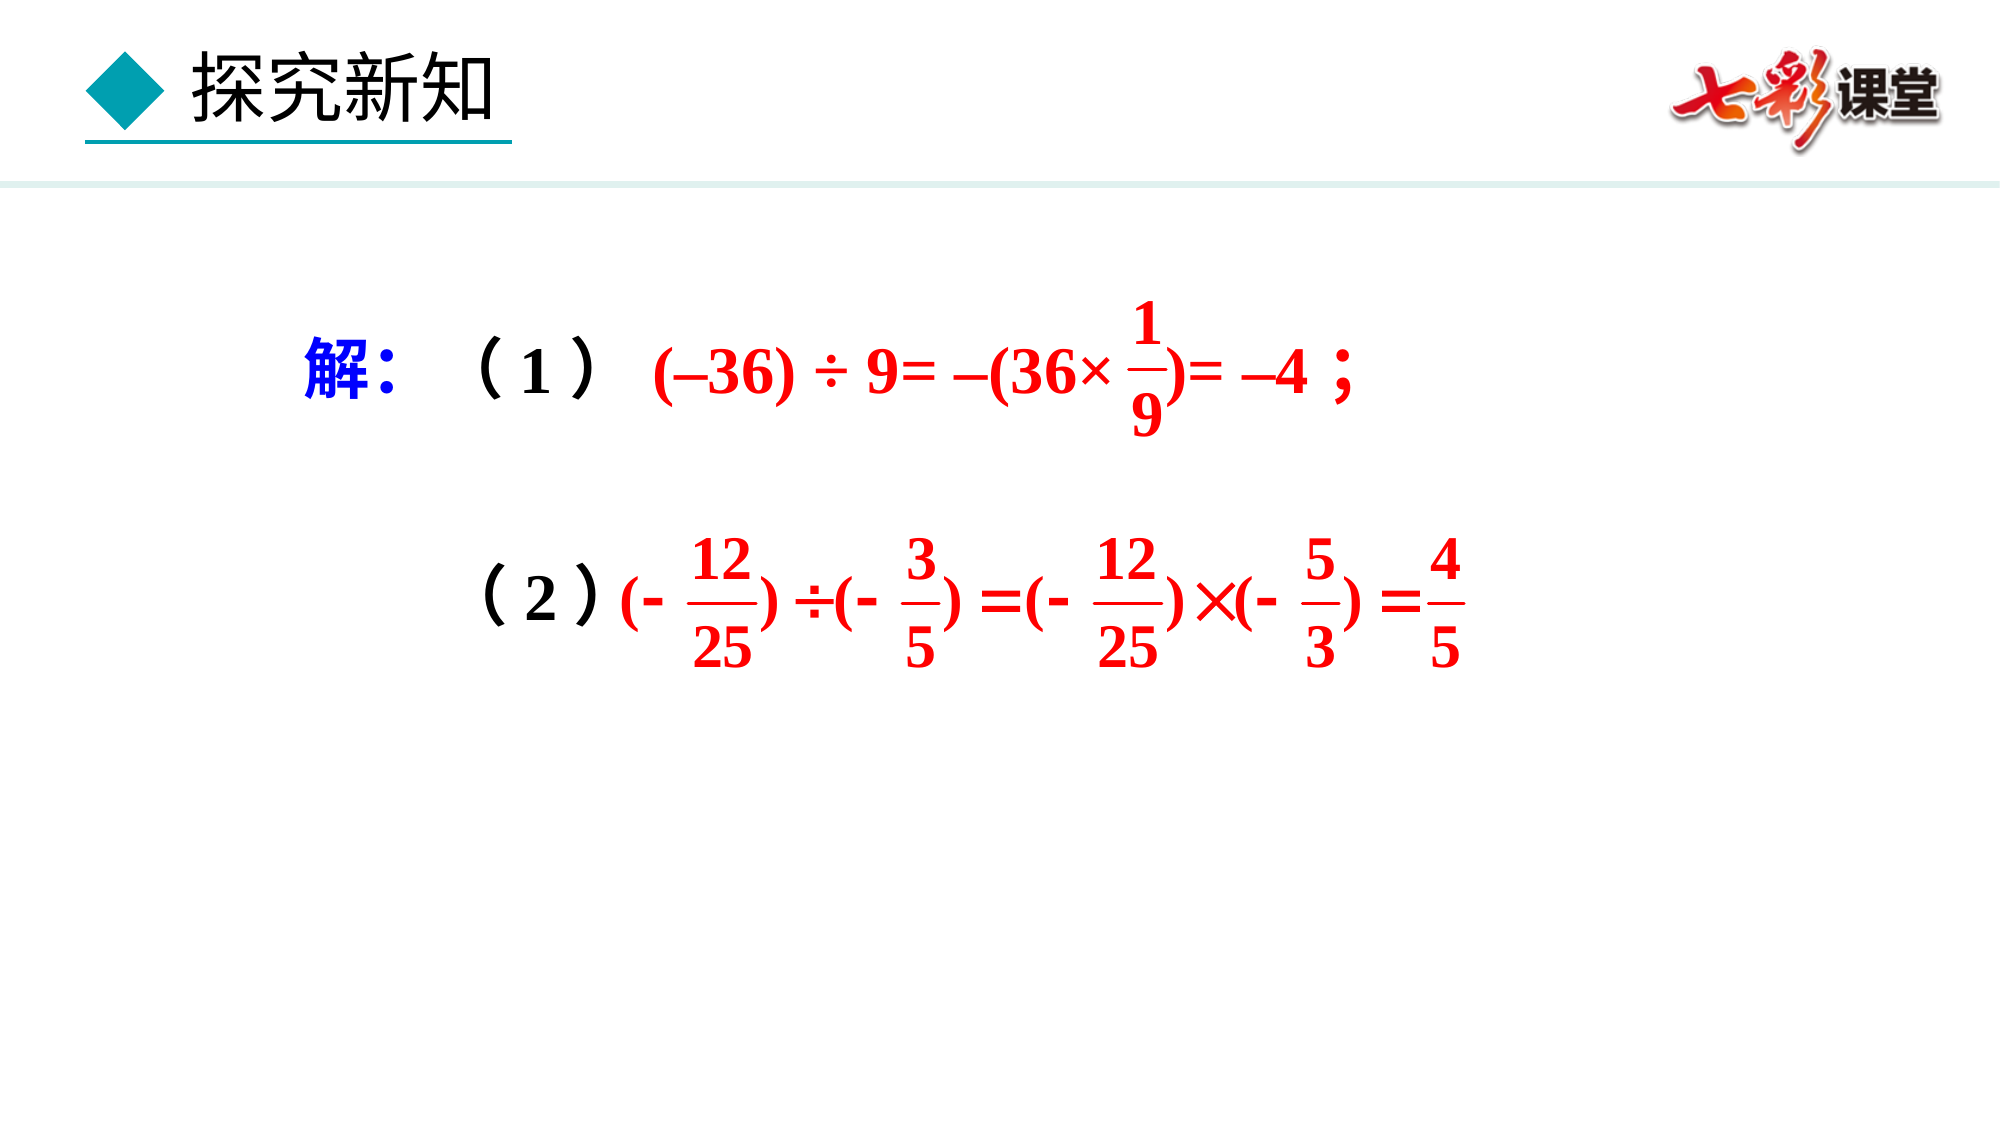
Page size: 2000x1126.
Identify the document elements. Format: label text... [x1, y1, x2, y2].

picture [1666, 42, 1948, 157]
text_box 解：（1）(–36) ÷ 9= –(36× )= –4； （2） [283, 317, 1543, 644]
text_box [611, 516, 1476, 682]
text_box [1117, 278, 1178, 452]
